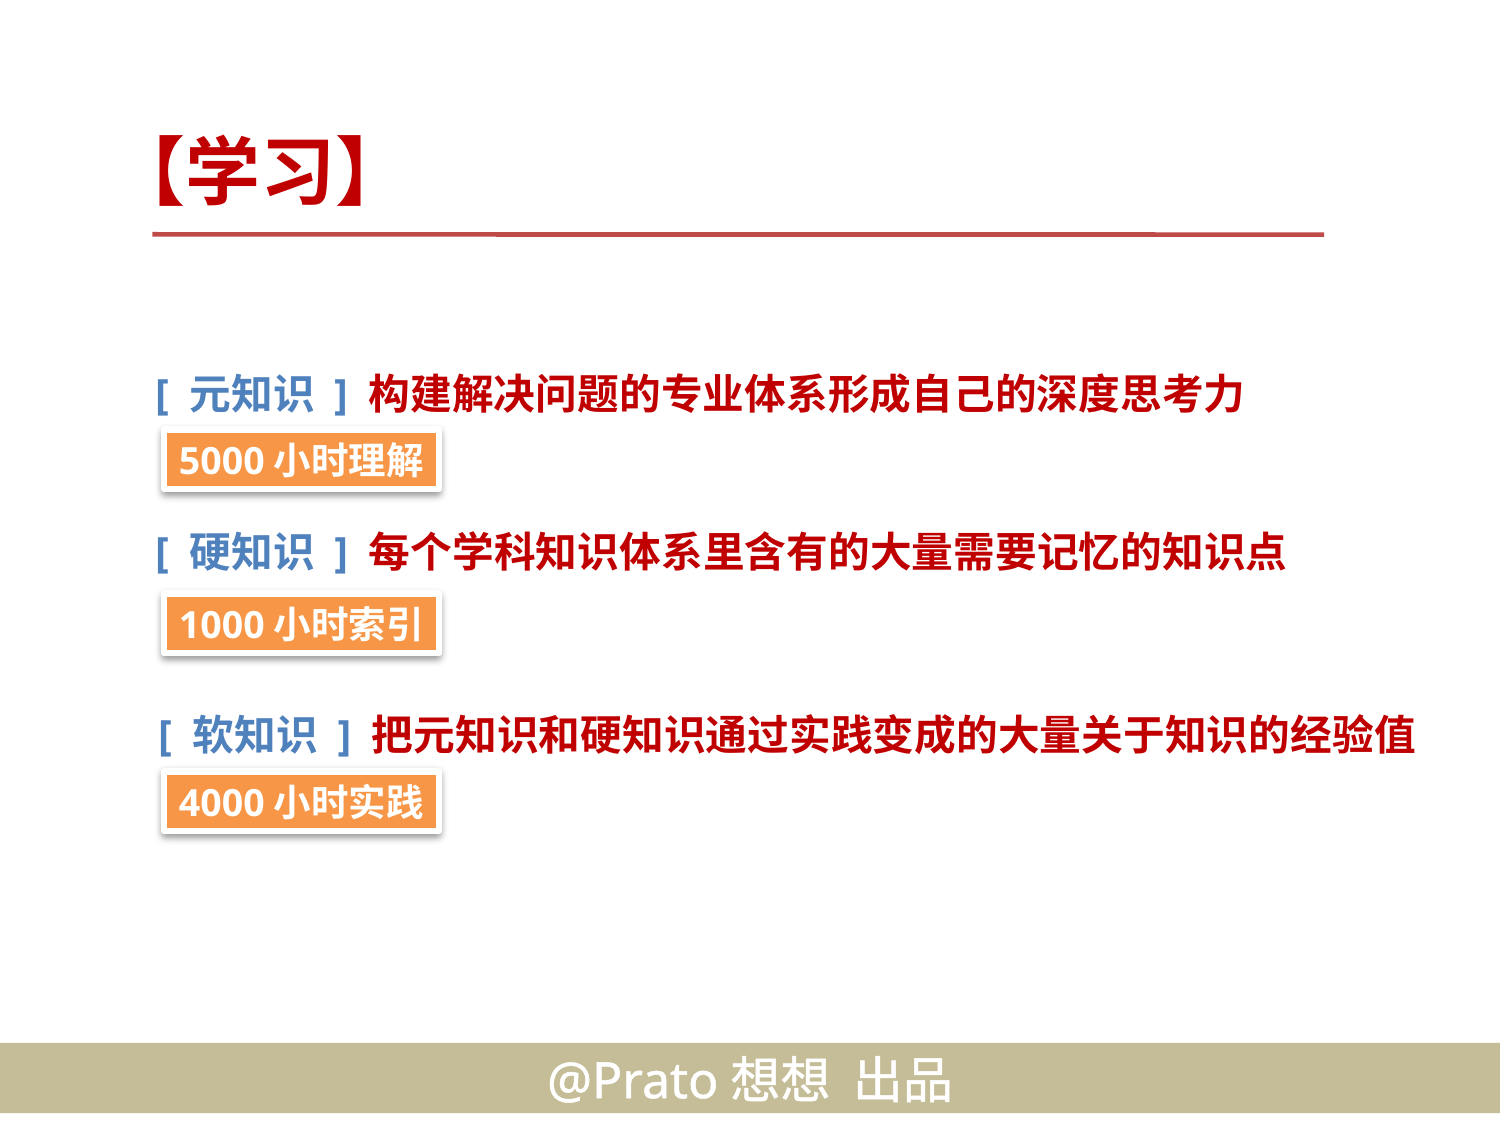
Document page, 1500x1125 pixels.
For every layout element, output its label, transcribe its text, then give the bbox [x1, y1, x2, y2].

text_box [ 硬知识 ] 每个学科知识体系里含有的大量需要记忆的知识点 [140, 518, 1303, 584]
text_box @Prato想想 出品 [0, 1041, 1500, 1115]
text_box 4000小时实践 [161, 768, 442, 834]
text_box 5000小时理解 [161, 426, 442, 492]
text_box [ 软知识 ] 把元知识和硬知识通过实践变成的大量关于知识的经验值 [143, 701, 1431, 766]
text_box 1000小时索引 [161, 590, 442, 656]
text_box [ 元知识 ] 构建解决问题的专业体系形成自己的深度思考力 [140, 360, 1261, 426]
text_box 【学习】 [95, 117, 426, 222]
